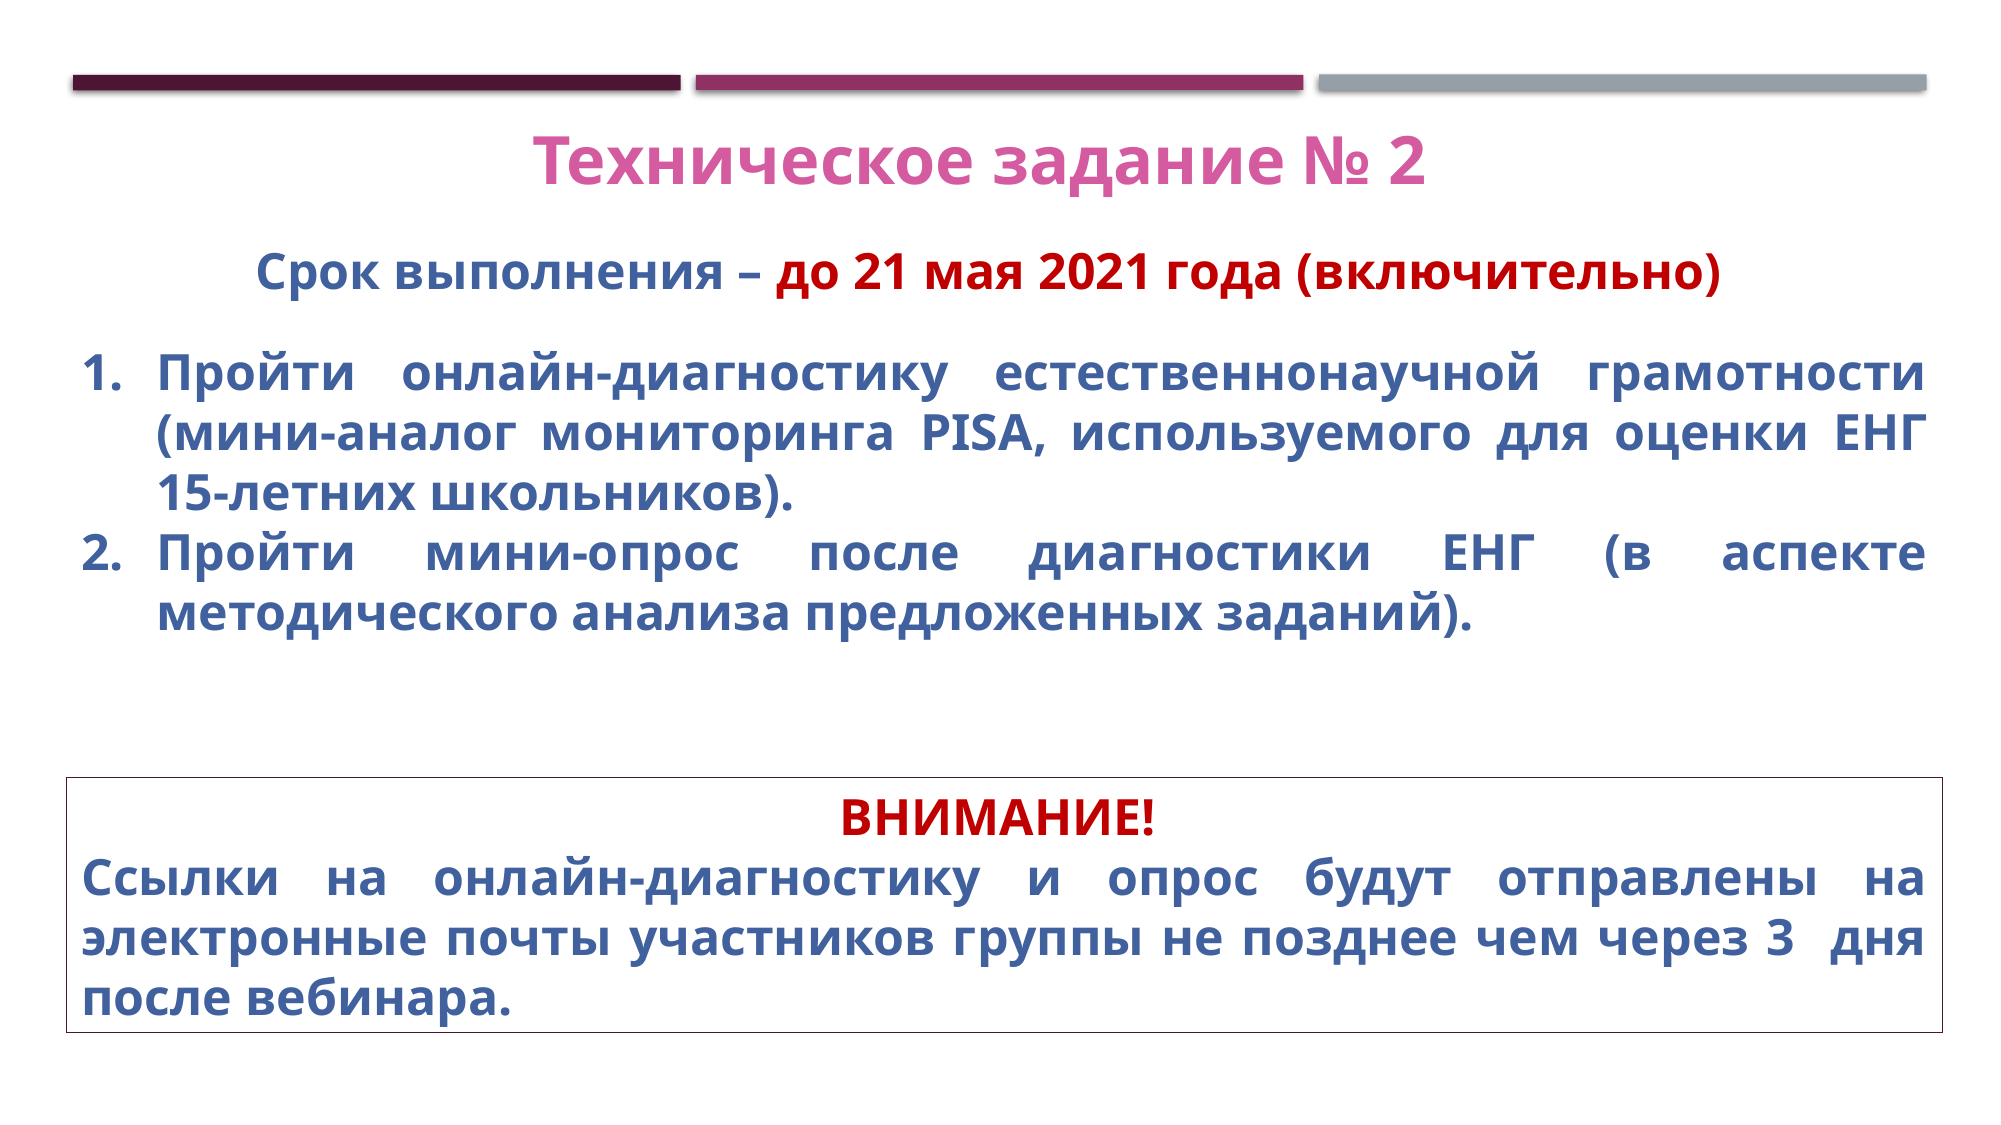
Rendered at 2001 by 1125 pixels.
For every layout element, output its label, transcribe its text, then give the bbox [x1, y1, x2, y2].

text_box Срок выполнения – до 21 мая 2021 года (включительно) [240, 232, 1737, 307]
text_box Пройти онлайн-диагностику естественнонаучной грамотности (мини-аналог мониторинга PISA, используемого для оценки ЕНГ 15-летних школьников). Пройти мини-опрос после диагностики ЕНГ (в аспекте методического анализа предложенных заданий). [66, 333, 1943, 648]
text_box ВНИМАНИЕ! Ссылки на онлайн-диагностику и опрос будут отправлены на электронные почты участников группы не позднее чем через 3 дня после вебинара. [66, 777, 1943, 1033]
text_box Техническое задание № 2 [66, 110, 1911, 206]
